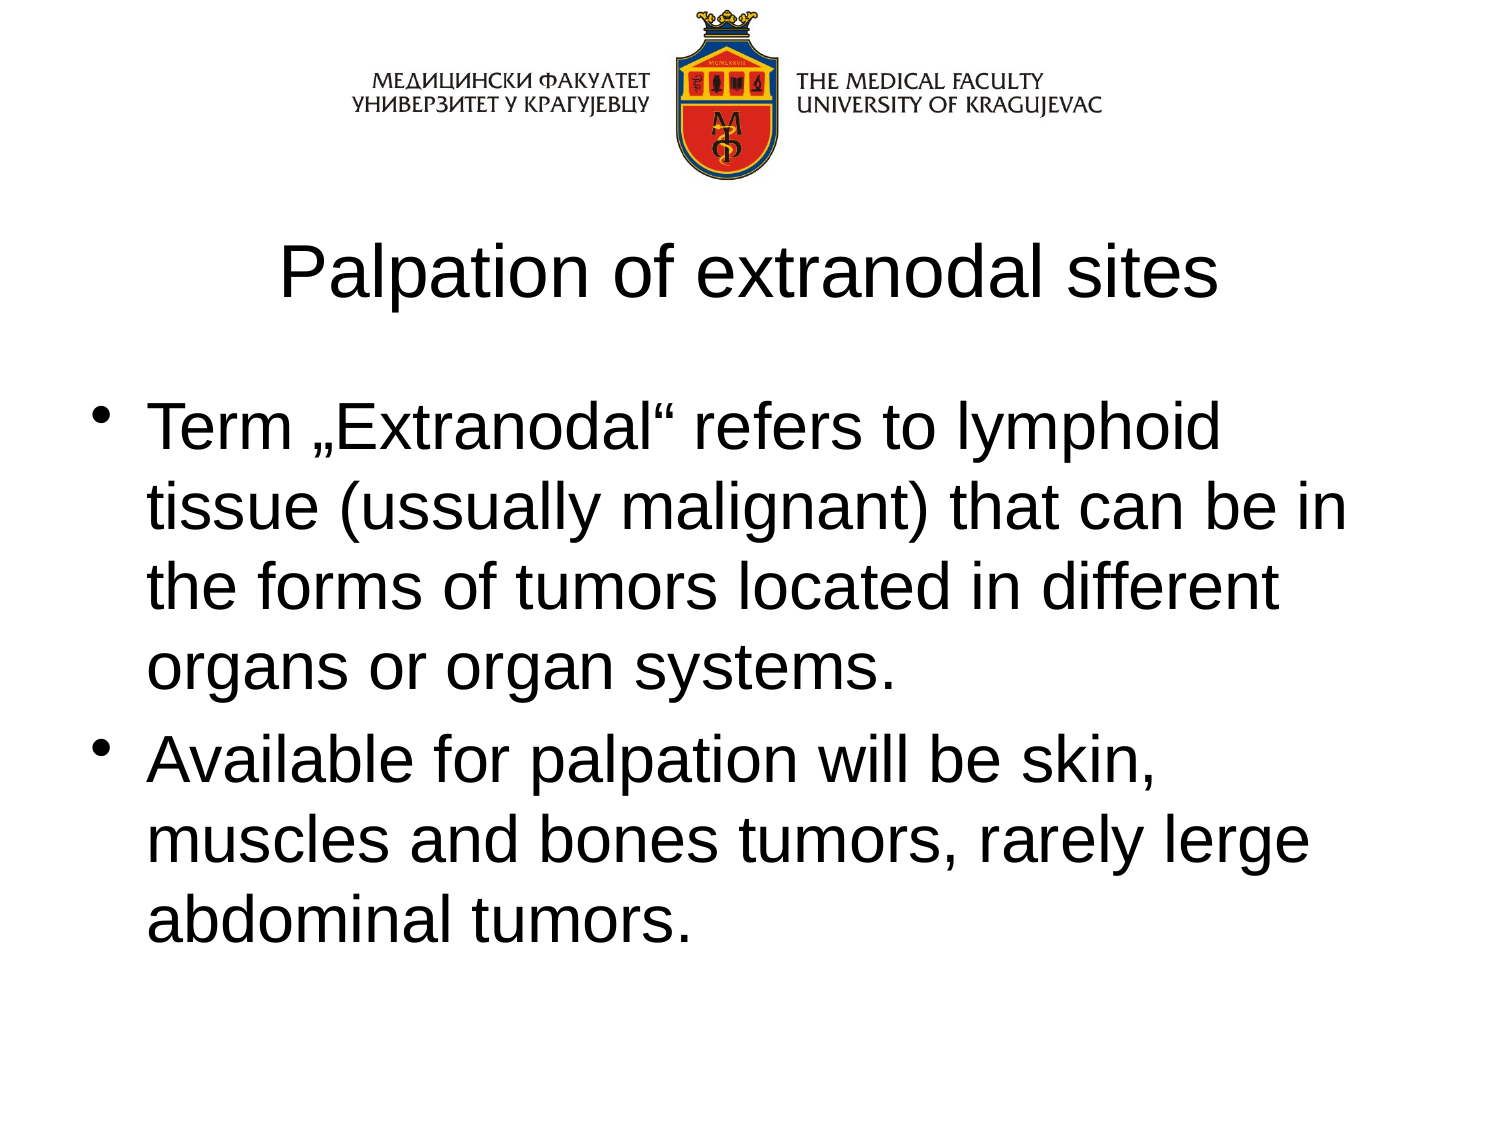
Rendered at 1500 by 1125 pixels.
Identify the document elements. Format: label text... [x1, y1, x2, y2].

list Term „Extranodal“ refers to lymphoid tissue (ussually malignant) that can be in the forms of tumors located in different organs or organ systems. Available for palpation will be skin, muscles and bones tumors, rarely lerge abdominal tumors. [74, 374, 1426, 1118]
picture [328, 0, 1125, 173]
title Palpation of extranodal sites [74, 173, 1426, 362]
